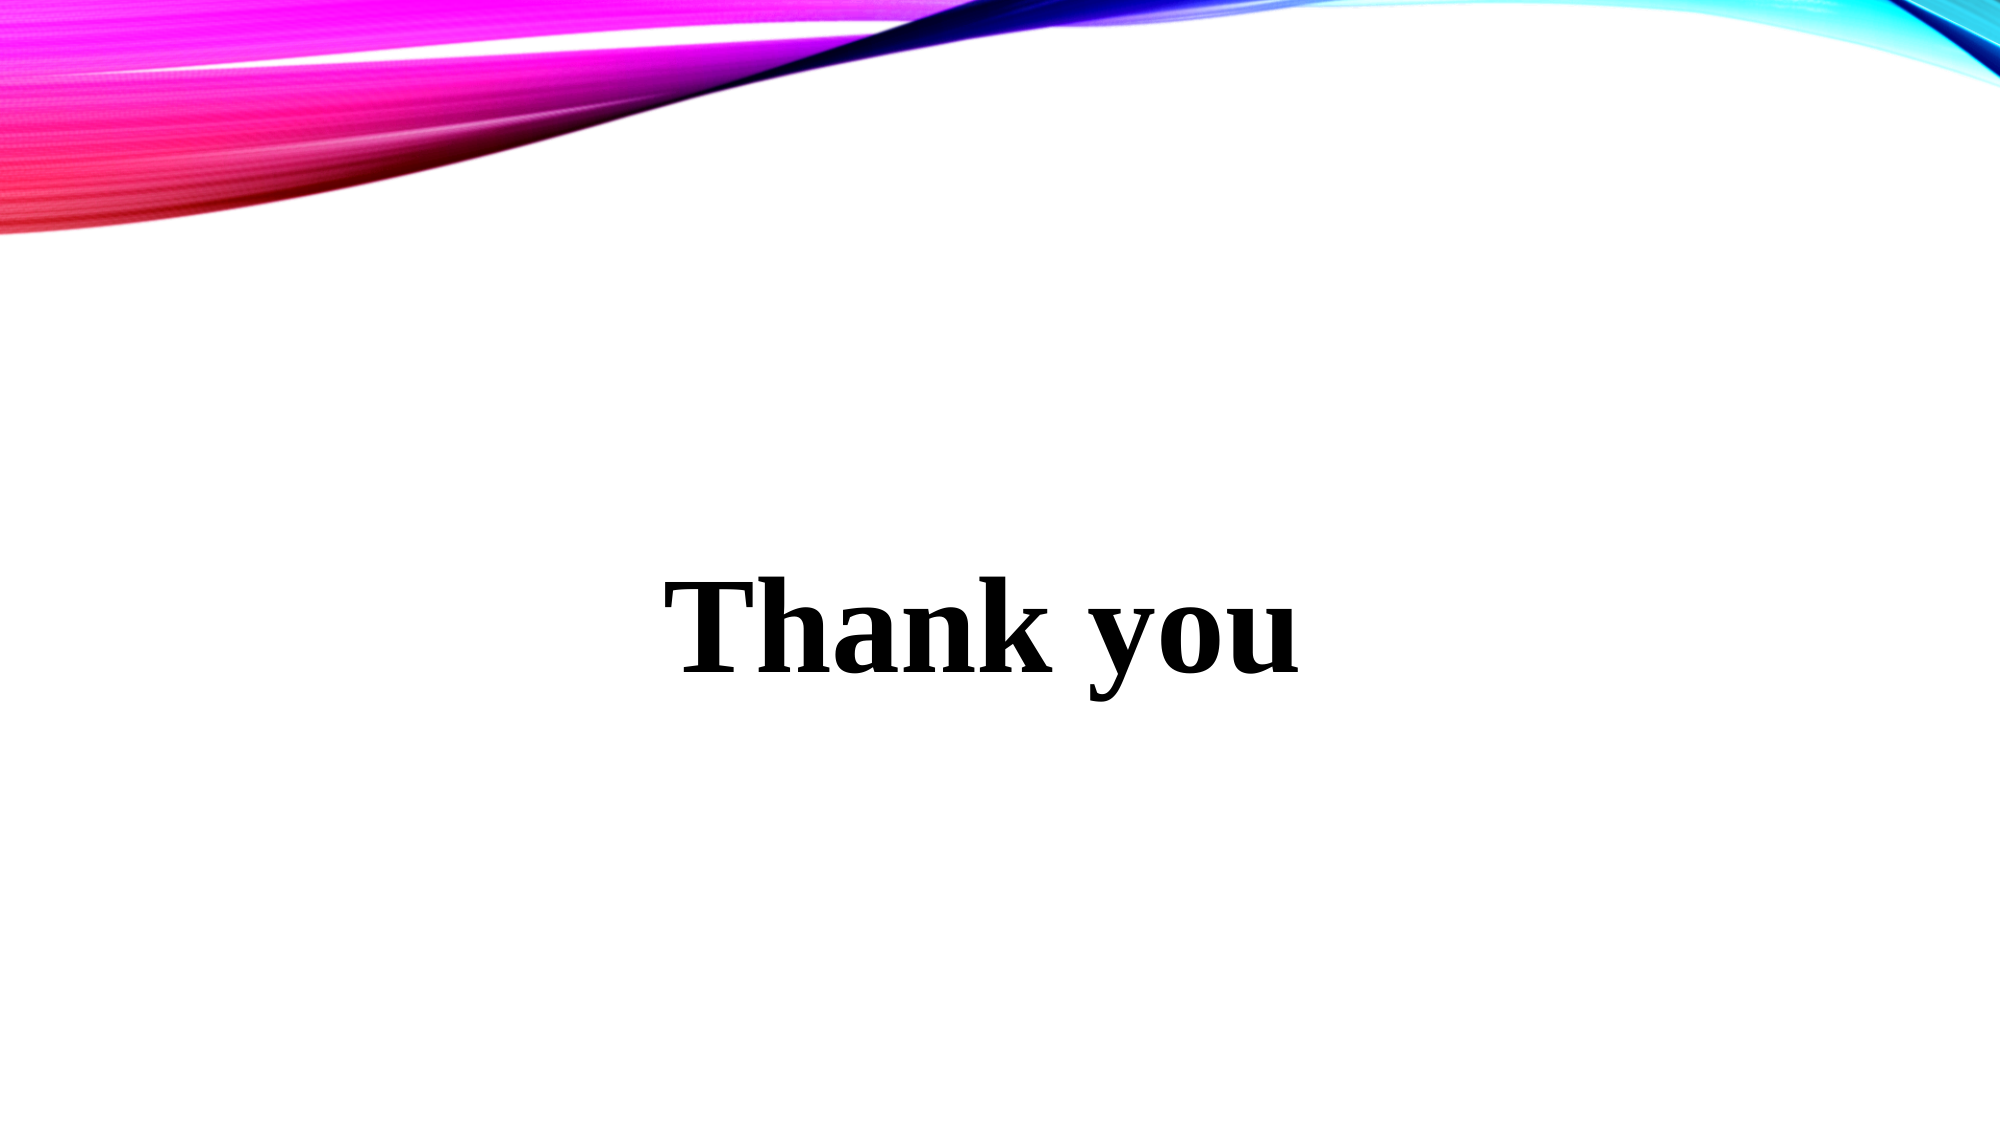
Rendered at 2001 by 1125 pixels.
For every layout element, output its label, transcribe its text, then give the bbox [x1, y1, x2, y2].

picture [1890, 0, 2000, 75]
list Thank you [112, 360, 1888, 1021]
picture [1910, 0, 2000, 45]
picture [0, 0, 2000, 237]
